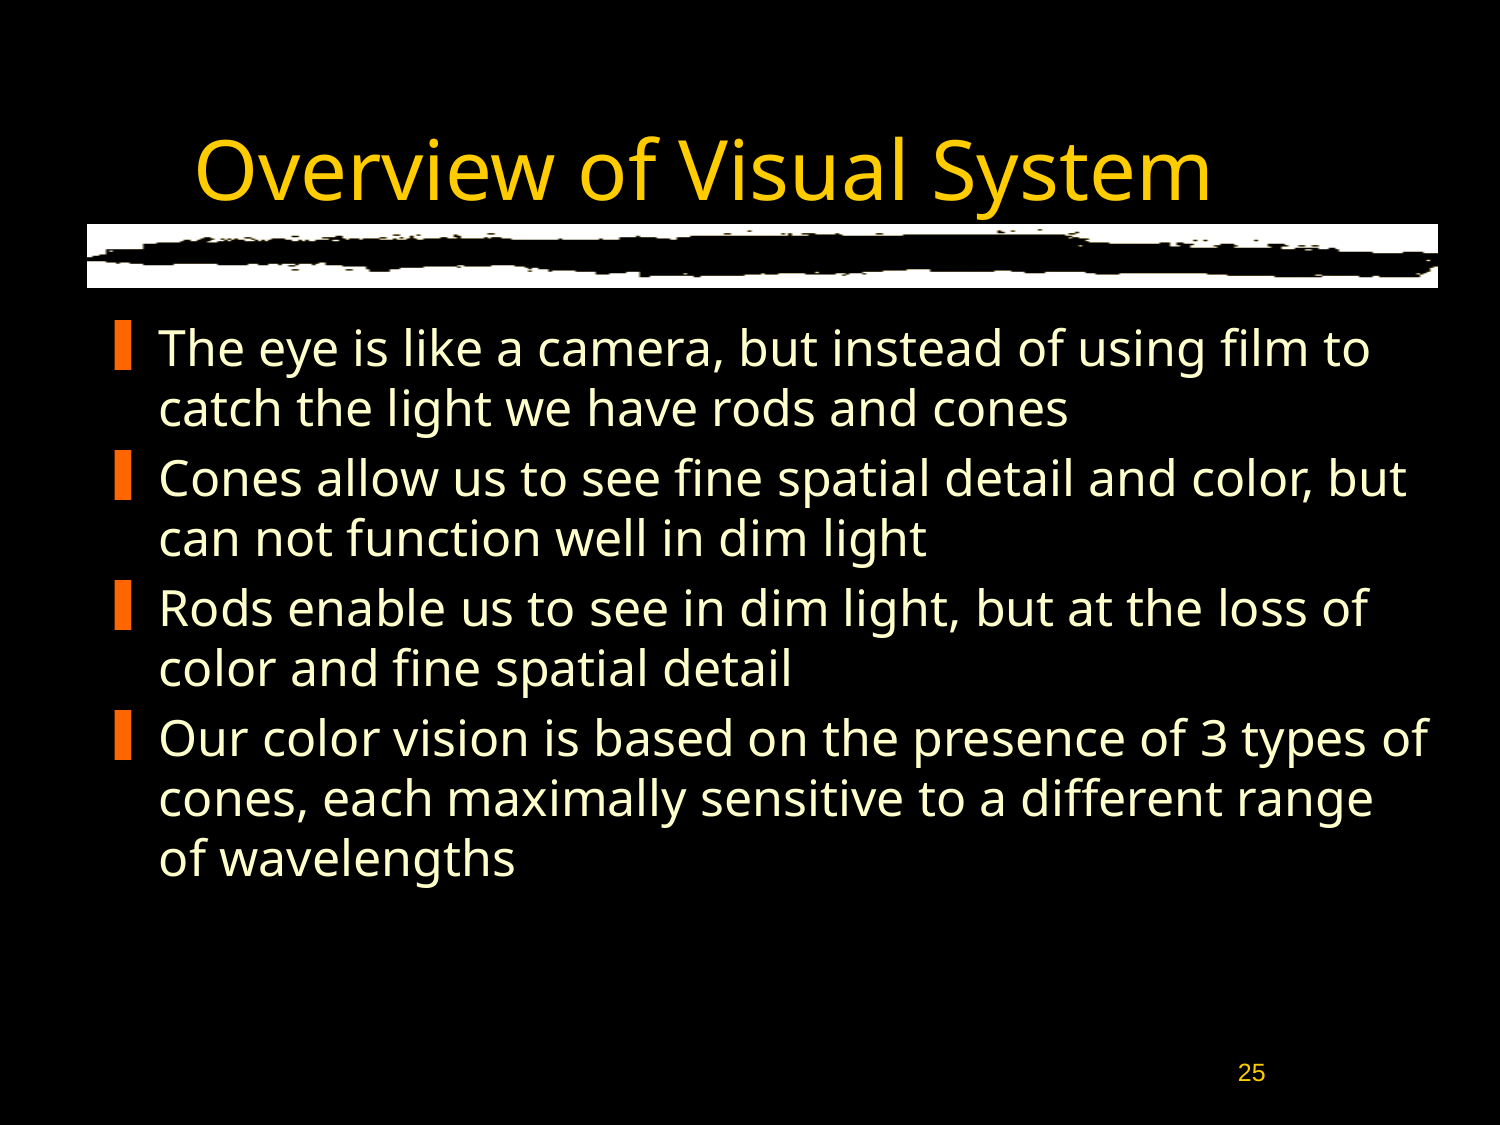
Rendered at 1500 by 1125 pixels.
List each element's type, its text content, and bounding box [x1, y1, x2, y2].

list The eye is like a camera, but instead of using film to catch the light we have rods and cones Cones allow us to see fine spatial detail and color, but can not function well in dim light Rods enable us to see in dim light, but at the loss of color and fine spatial detail Our color vision is based on the presence of 3 types of cones, each maximally sensitive to a different range of wavelengths [87, 309, 1451, 1125]
title Overview of Visual System [66, 37, 1342, 226]
